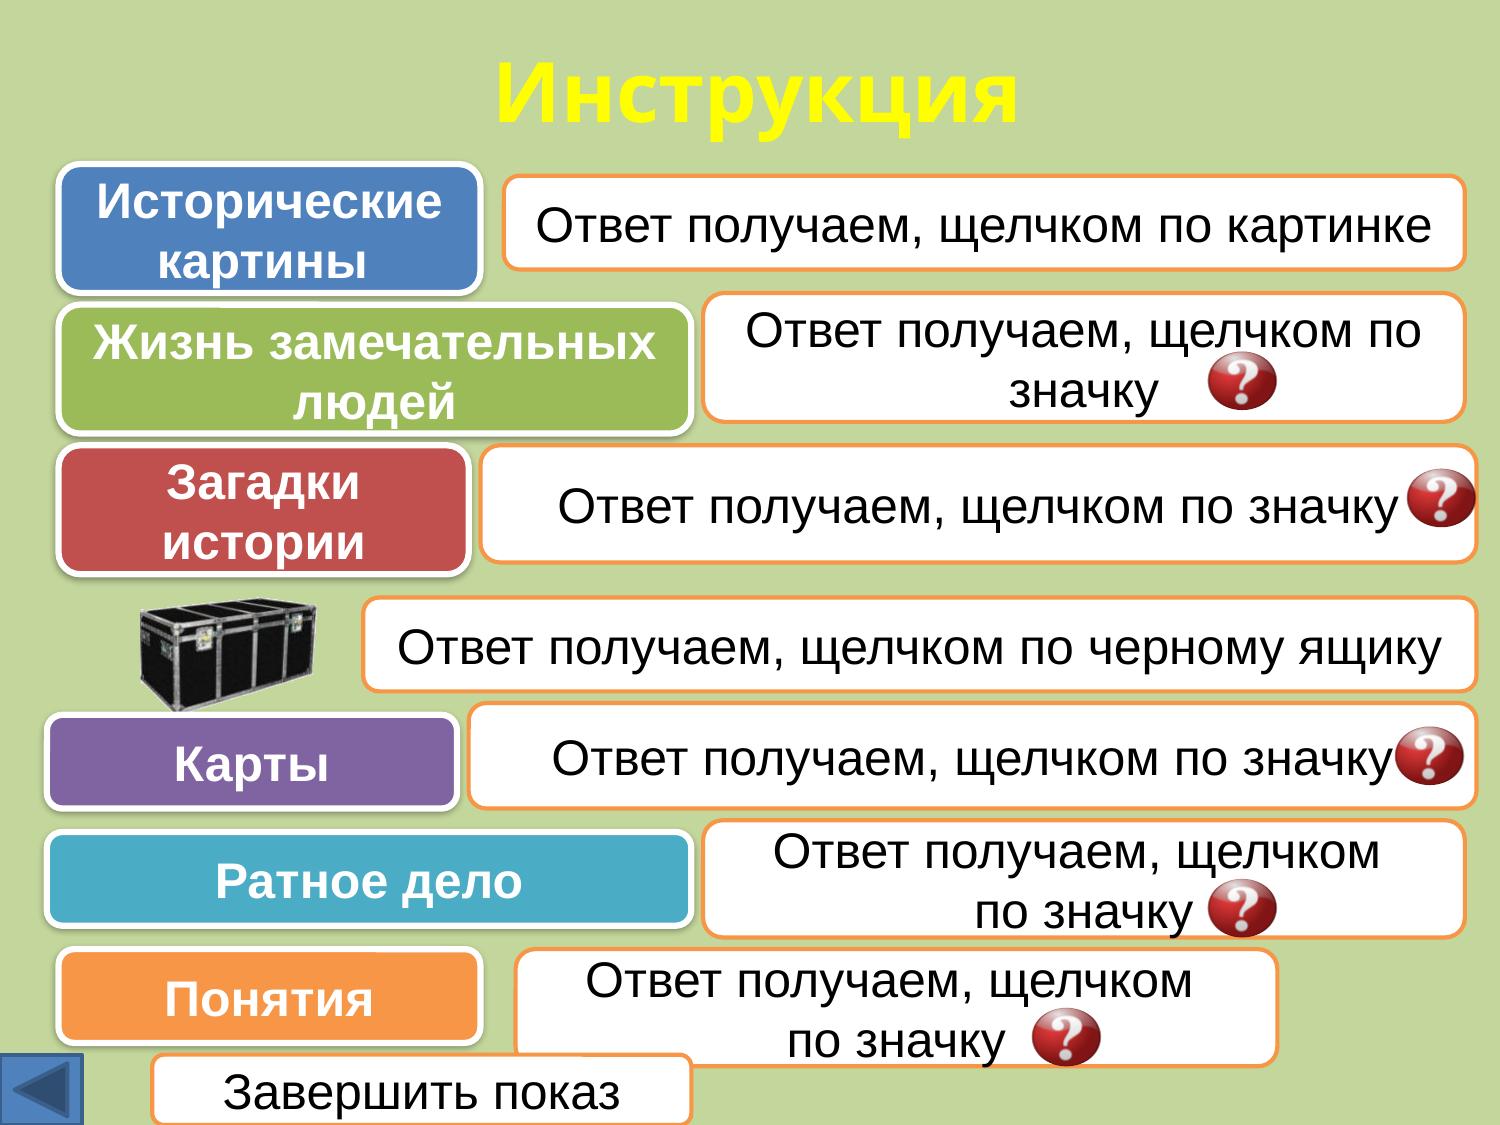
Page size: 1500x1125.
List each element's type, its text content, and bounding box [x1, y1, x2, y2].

text_box Ответ получаем, щелчком по черному ящику [361, 595, 1479, 694]
text_box Ответ получаем, щелчком по значку [466, 700, 1479, 811]
text_box Жизнь замечательных людей [55, 301, 695, 437]
text_box Понятия [55, 945, 484, 1047]
text_box Ответ получаем, щелчком по значку [700, 818, 1467, 940]
picture [140, 597, 317, 715]
picture [1394, 726, 1466, 786]
text_box Ответ получаем, щелчком по значку [513, 946, 1280, 1069]
text_box Ответ получаем, щелчком по картинке [501, 173, 1467, 272]
picture [1406, 468, 1477, 528]
picture [1206, 351, 1278, 411]
picture [1031, 1007, 1102, 1067]
picture [1206, 878, 1278, 938]
text_box Ответ получаем, щелчком по значку [700, 290, 1467, 424]
text_box Завершить показ [150, 1052, 694, 1125]
text_box [0, 1053, 84, 1125]
text_box Загадки истории [55, 442, 472, 578]
text_box Исторические картины [55, 160, 484, 297]
text_box Карты [43, 711, 461, 812]
title Инструкция [82, 35, 1432, 143]
text_box Ратное дело [43, 828, 695, 929]
text_box Ответ получаем, щелчком по значку [478, 443, 1479, 565]
